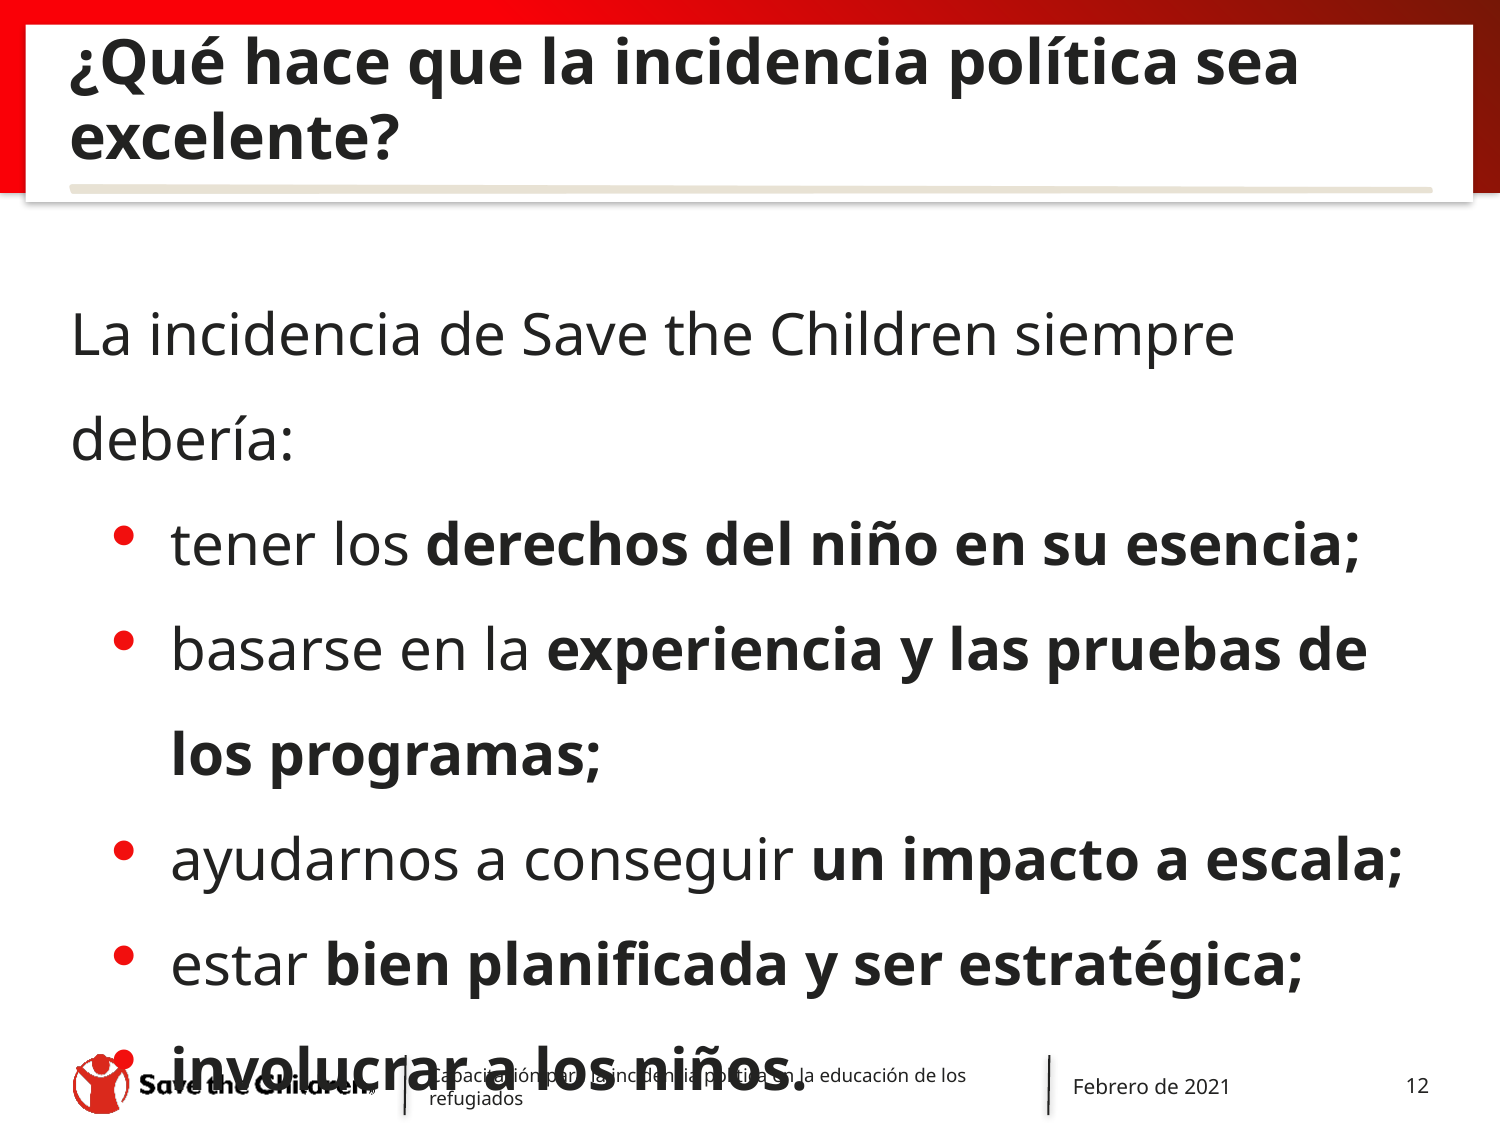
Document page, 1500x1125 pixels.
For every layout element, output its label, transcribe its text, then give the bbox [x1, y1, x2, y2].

list La incidencia de Save the Children siempre debería: tener los derechos del niño en su esencia; basarse en la experiencia y las pruebas de los programas; ayudarnos a conseguir un impacto a escala; estar bien planificada y ser estratégica; involucrar a los niños. [70, 262, 1428, 1035]
footer Capacitación para la incidencia política en la educación de los refugiados [414, 1056, 1042, 1117]
picture [69, 184, 1433, 194]
title ¿Qué hace que la incidencia política sea excelente? [69, 33, 1429, 161]
picture [62, 1043, 386, 1125]
slide_number 12 [1317, 1056, 1445, 1117]
slide_number Febrero de 2021 [1057, 1056, 1317, 1117]
